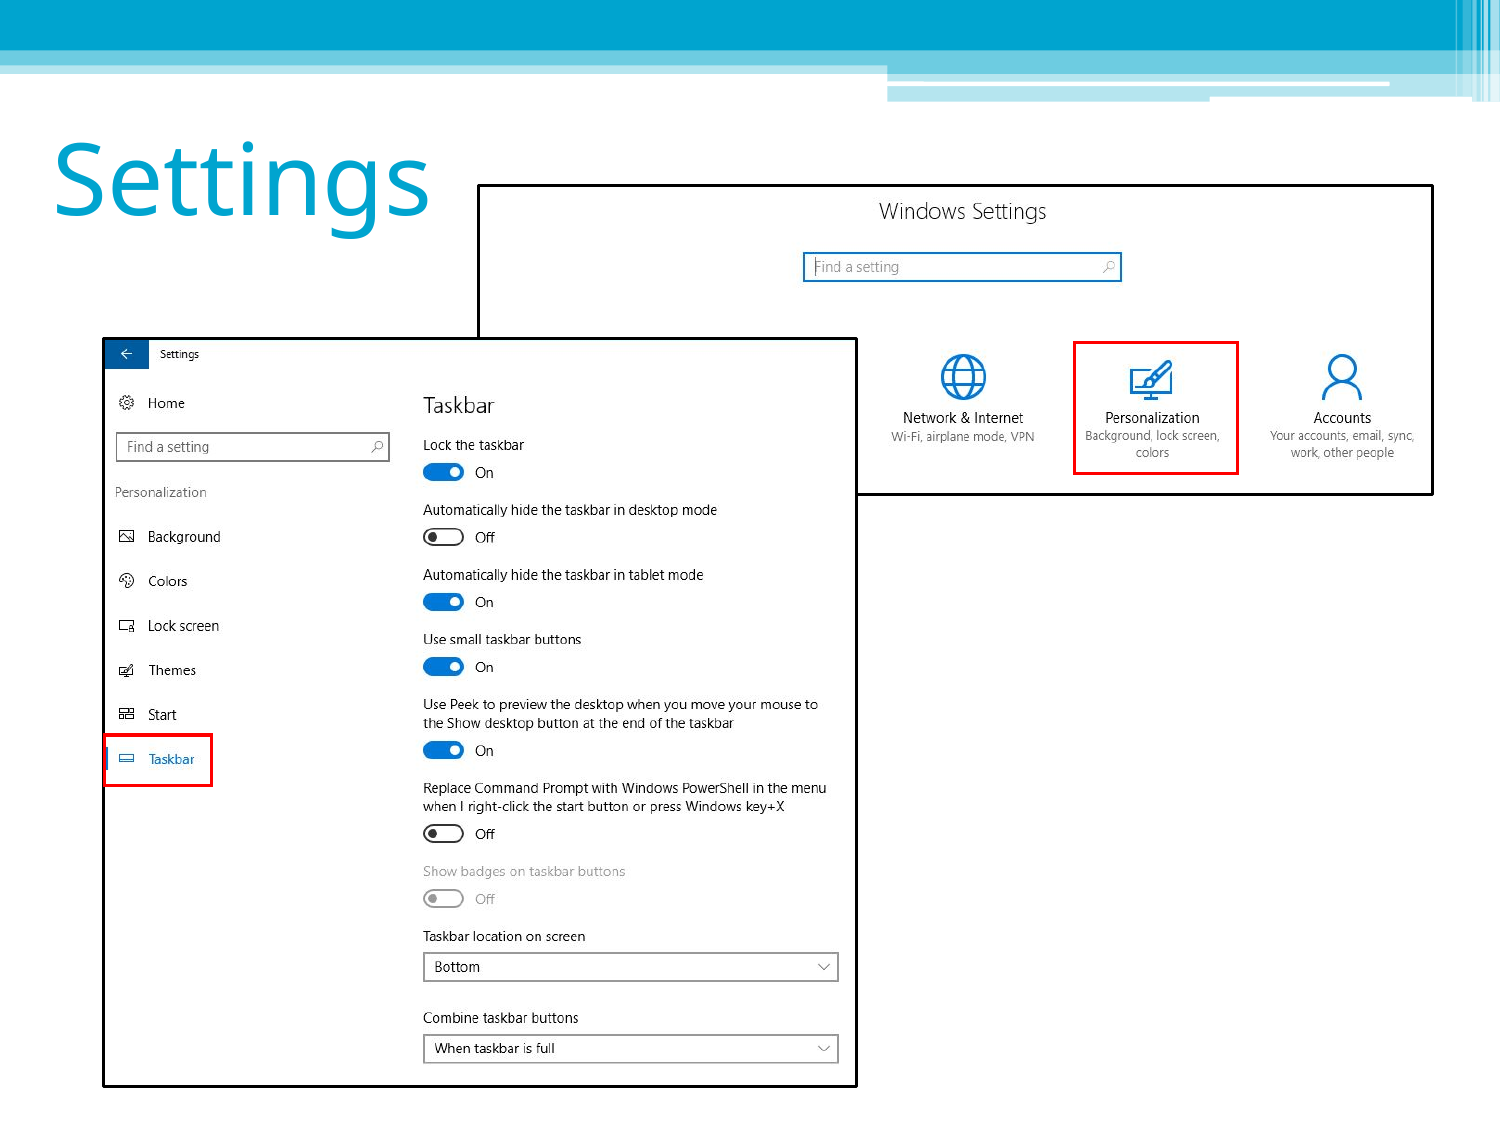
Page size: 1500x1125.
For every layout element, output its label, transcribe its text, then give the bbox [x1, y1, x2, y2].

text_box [479, 187, 1432, 493]
title Settings [37, 87, 1500, 263]
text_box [104, 339, 855, 1085]
